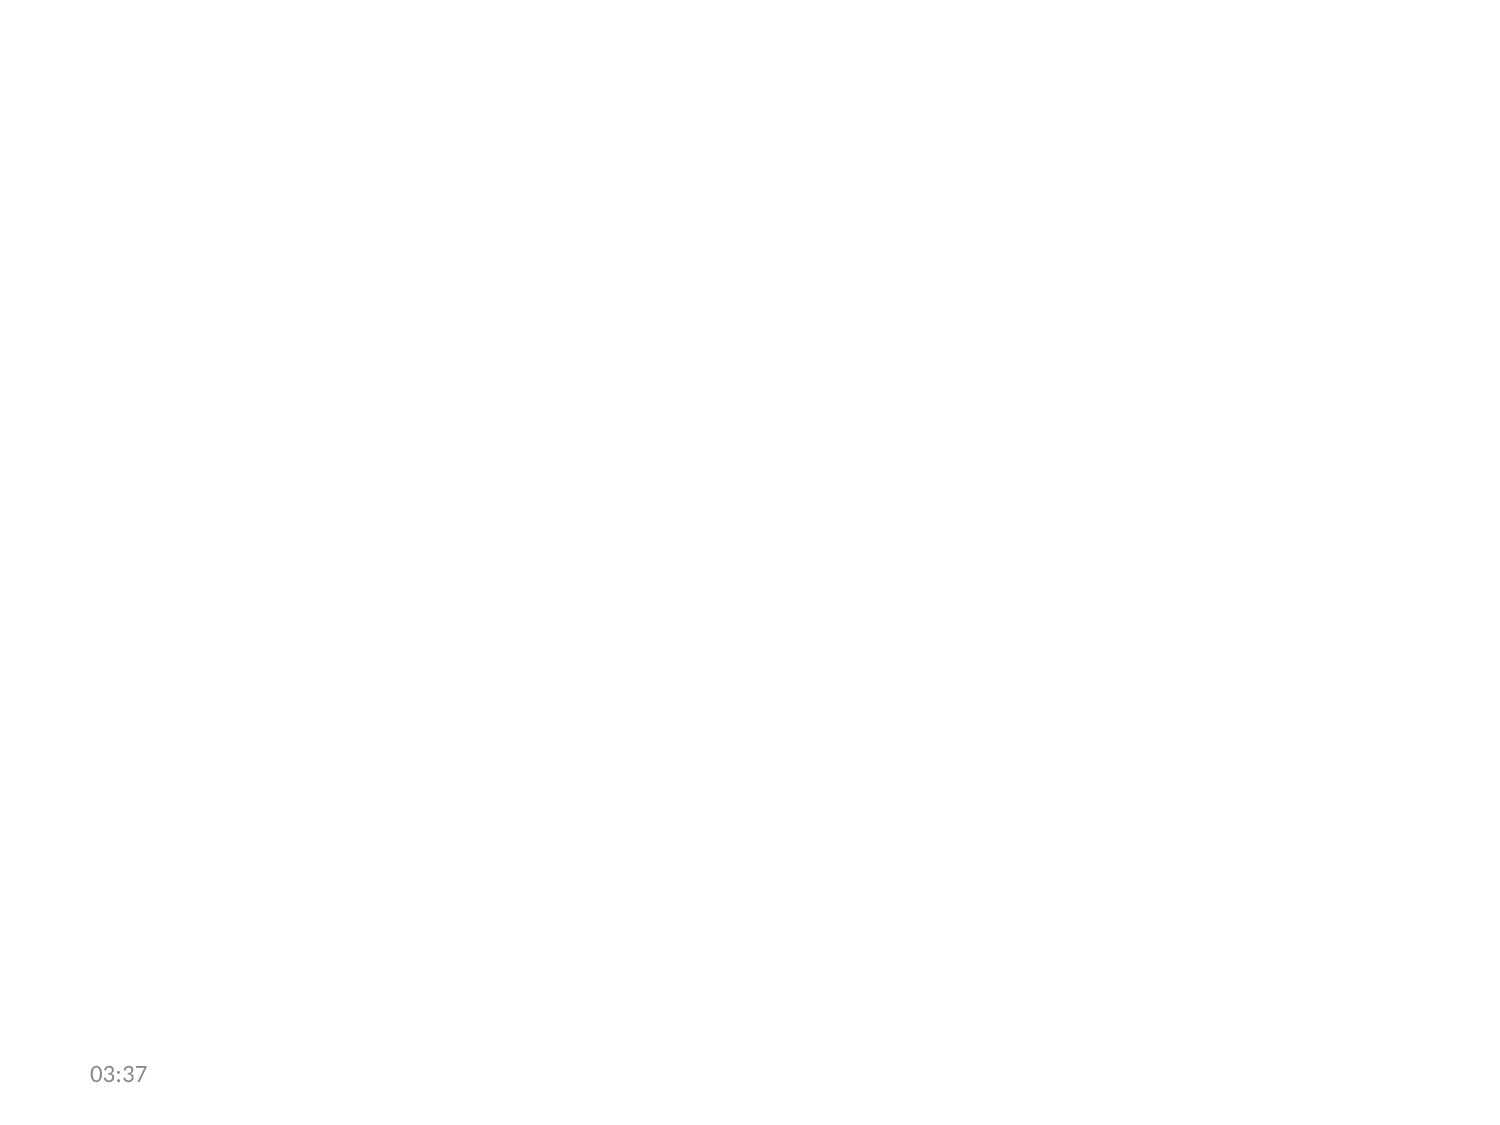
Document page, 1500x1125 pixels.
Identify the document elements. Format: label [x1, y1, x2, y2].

slide_number [75, 1042, 425, 1103]
